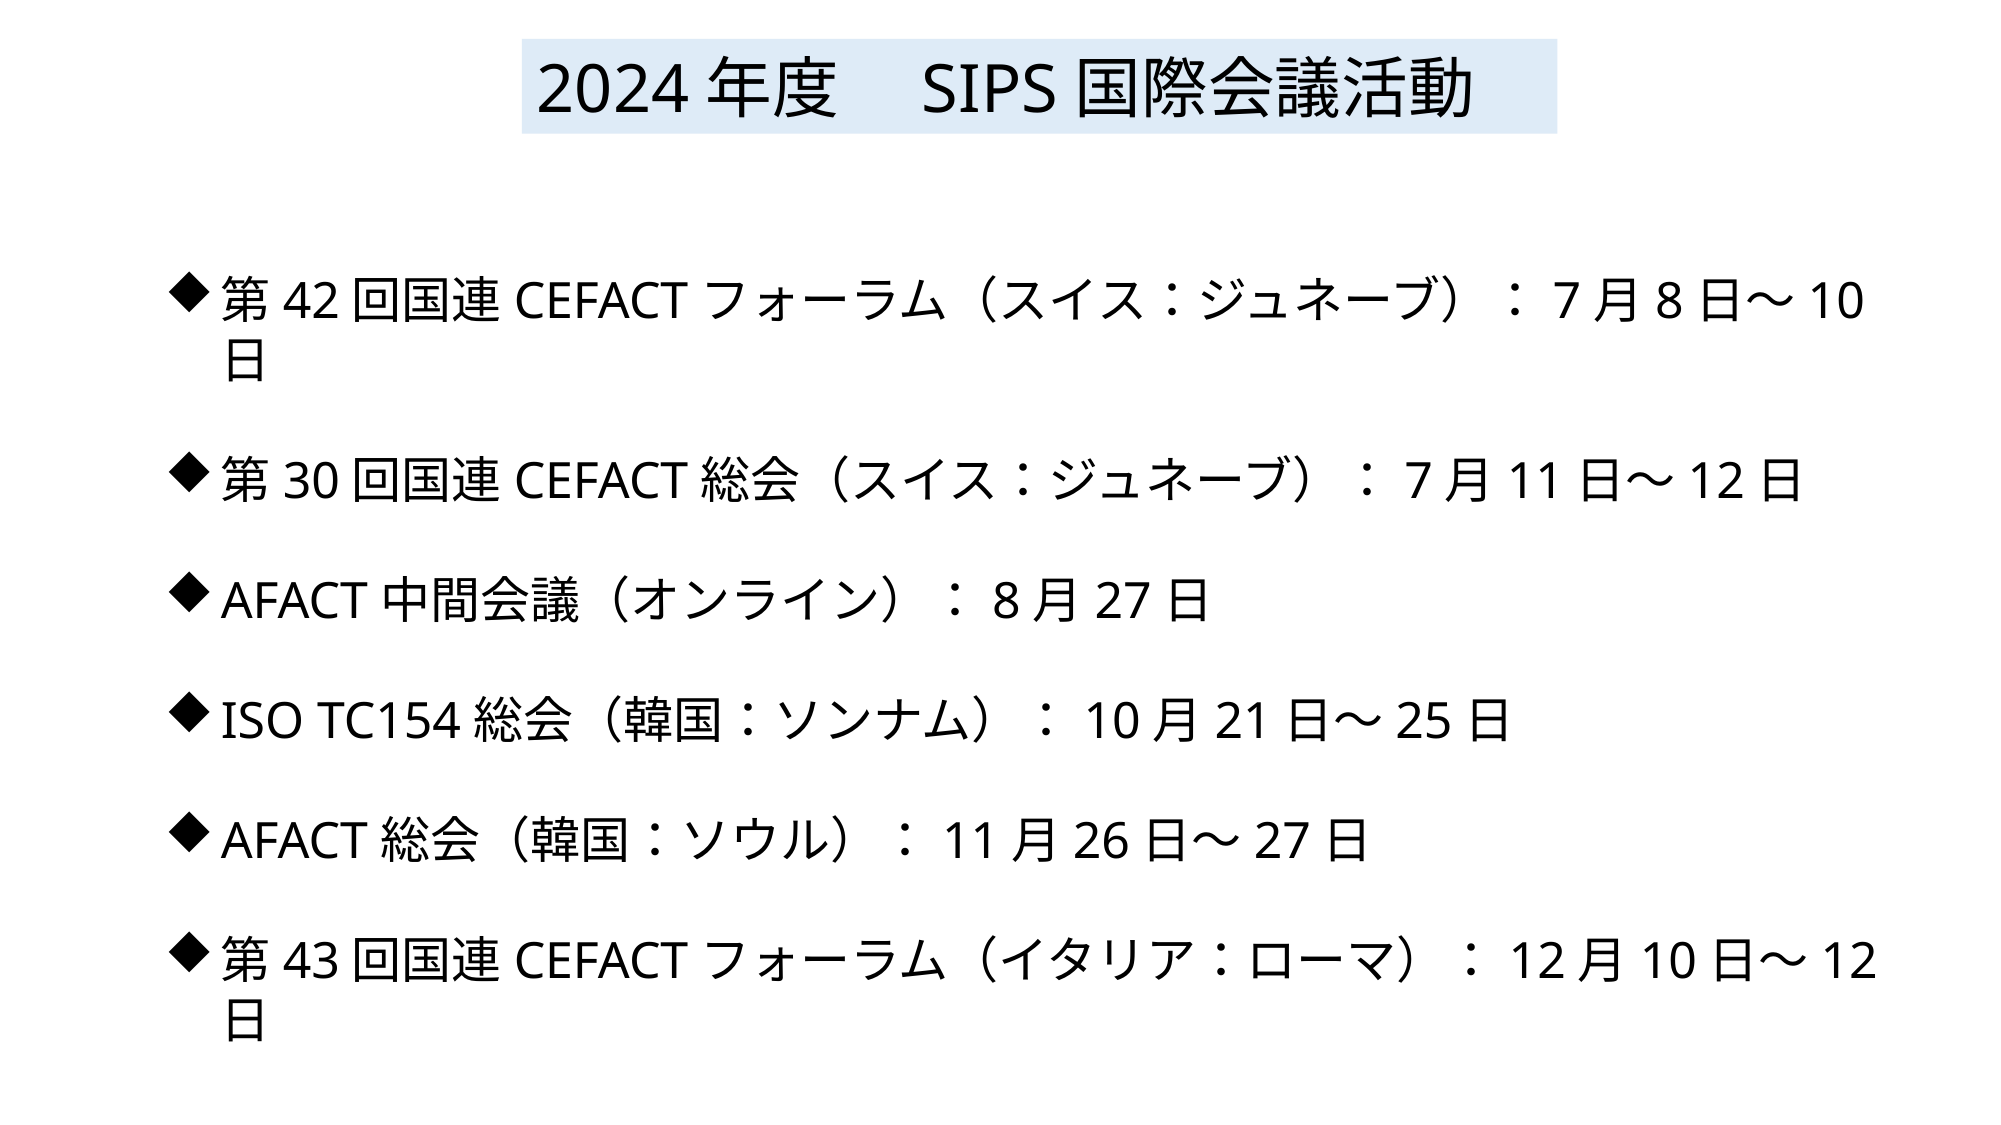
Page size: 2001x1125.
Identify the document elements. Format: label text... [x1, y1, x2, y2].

text_box 第42回国連CEFACTフォーラム（スイス：ジュネーブ）：7月8日～10日 第30回国連CEFACT総会（スイス：ジュネーブ）：7月11日～12日 AFACT中間会議（オンライン）：8月27日 ISO TC154総会（韓国：ソンナム）：10月21日～25日 AFACT総会（韓国：ソウル）：11月26日～27日 第43回国連CEFACTフォーラム（イタリア：ローマ）：12月10日～12日 [149, 261, 1930, 1125]
text_box 2024年度 SIPS国際会議活動 [521, 38, 1558, 134]
